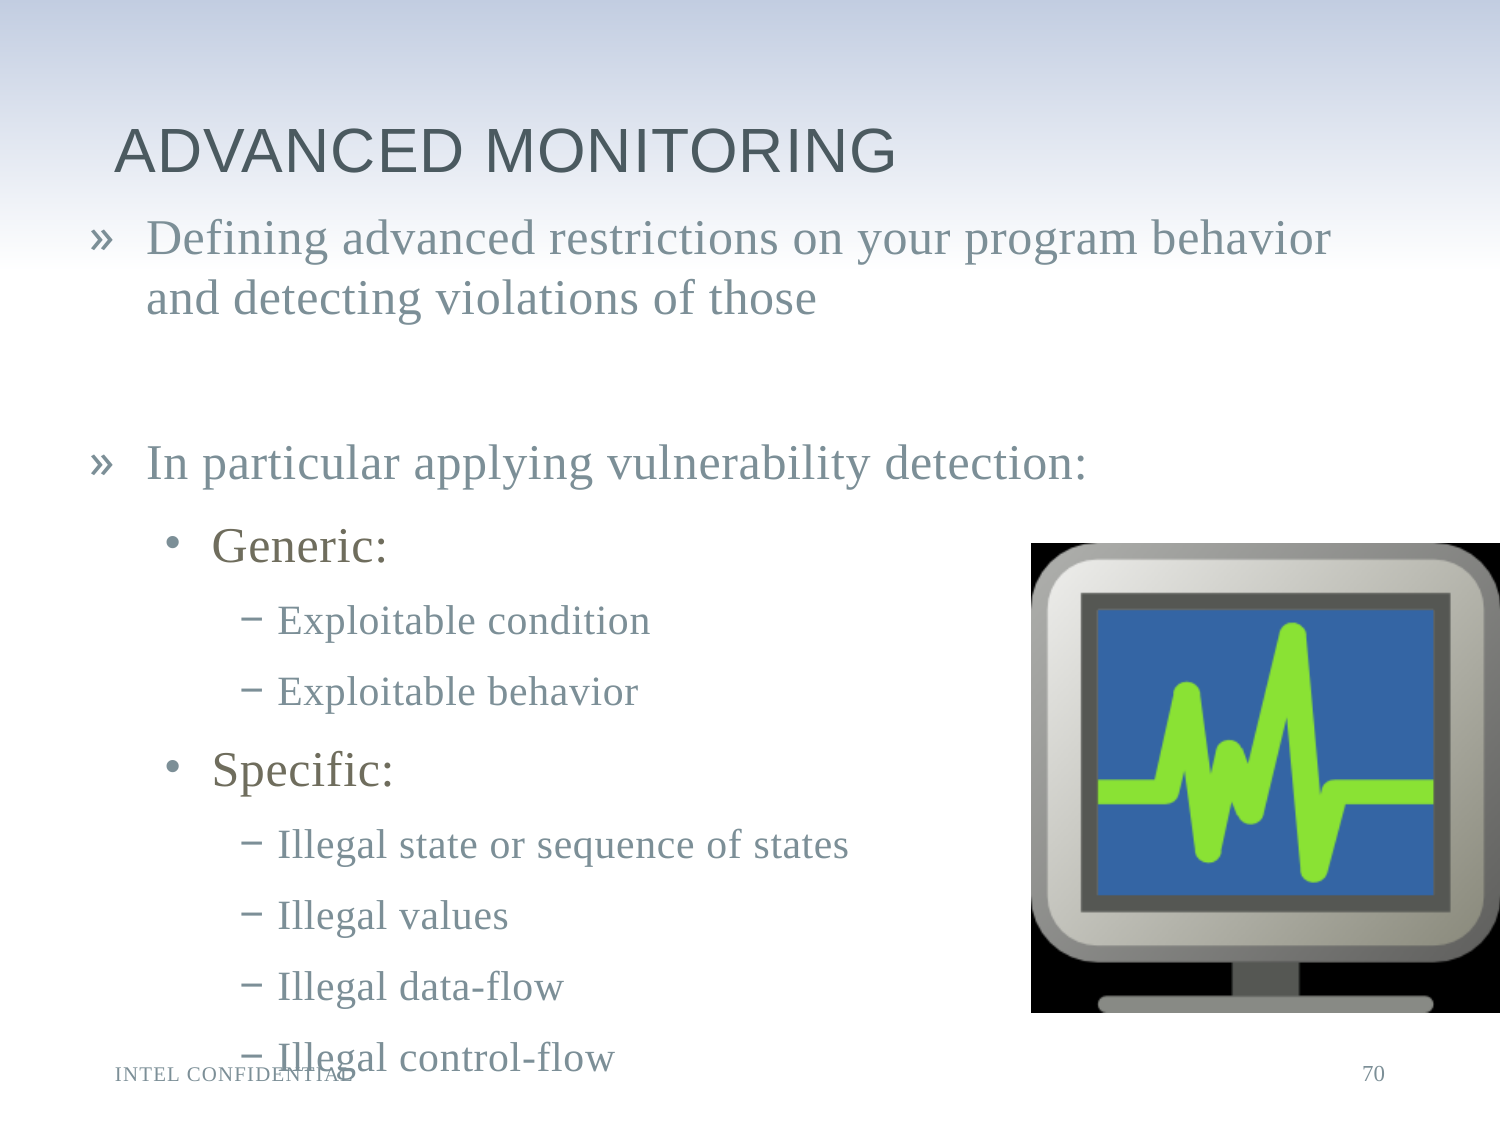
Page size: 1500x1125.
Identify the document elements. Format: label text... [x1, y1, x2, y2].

footer Intel Confidential [99, 1042, 575, 1103]
title Advanced monitoring [99, 4, 1400, 193]
slide_number 70 [1237, 1042, 1400, 1103]
list Defining advanced restrictions on your program behavior and detecting violations of those In particular applying vulnerability detection: Generic: Exploitable condition Exploitable behavior Specific: Illegal state or sequence of states Illegal values Illegal data-flow Illegal control-flow [74, 197, 1427, 980]
picture [1030, 543, 1500, 1013]
